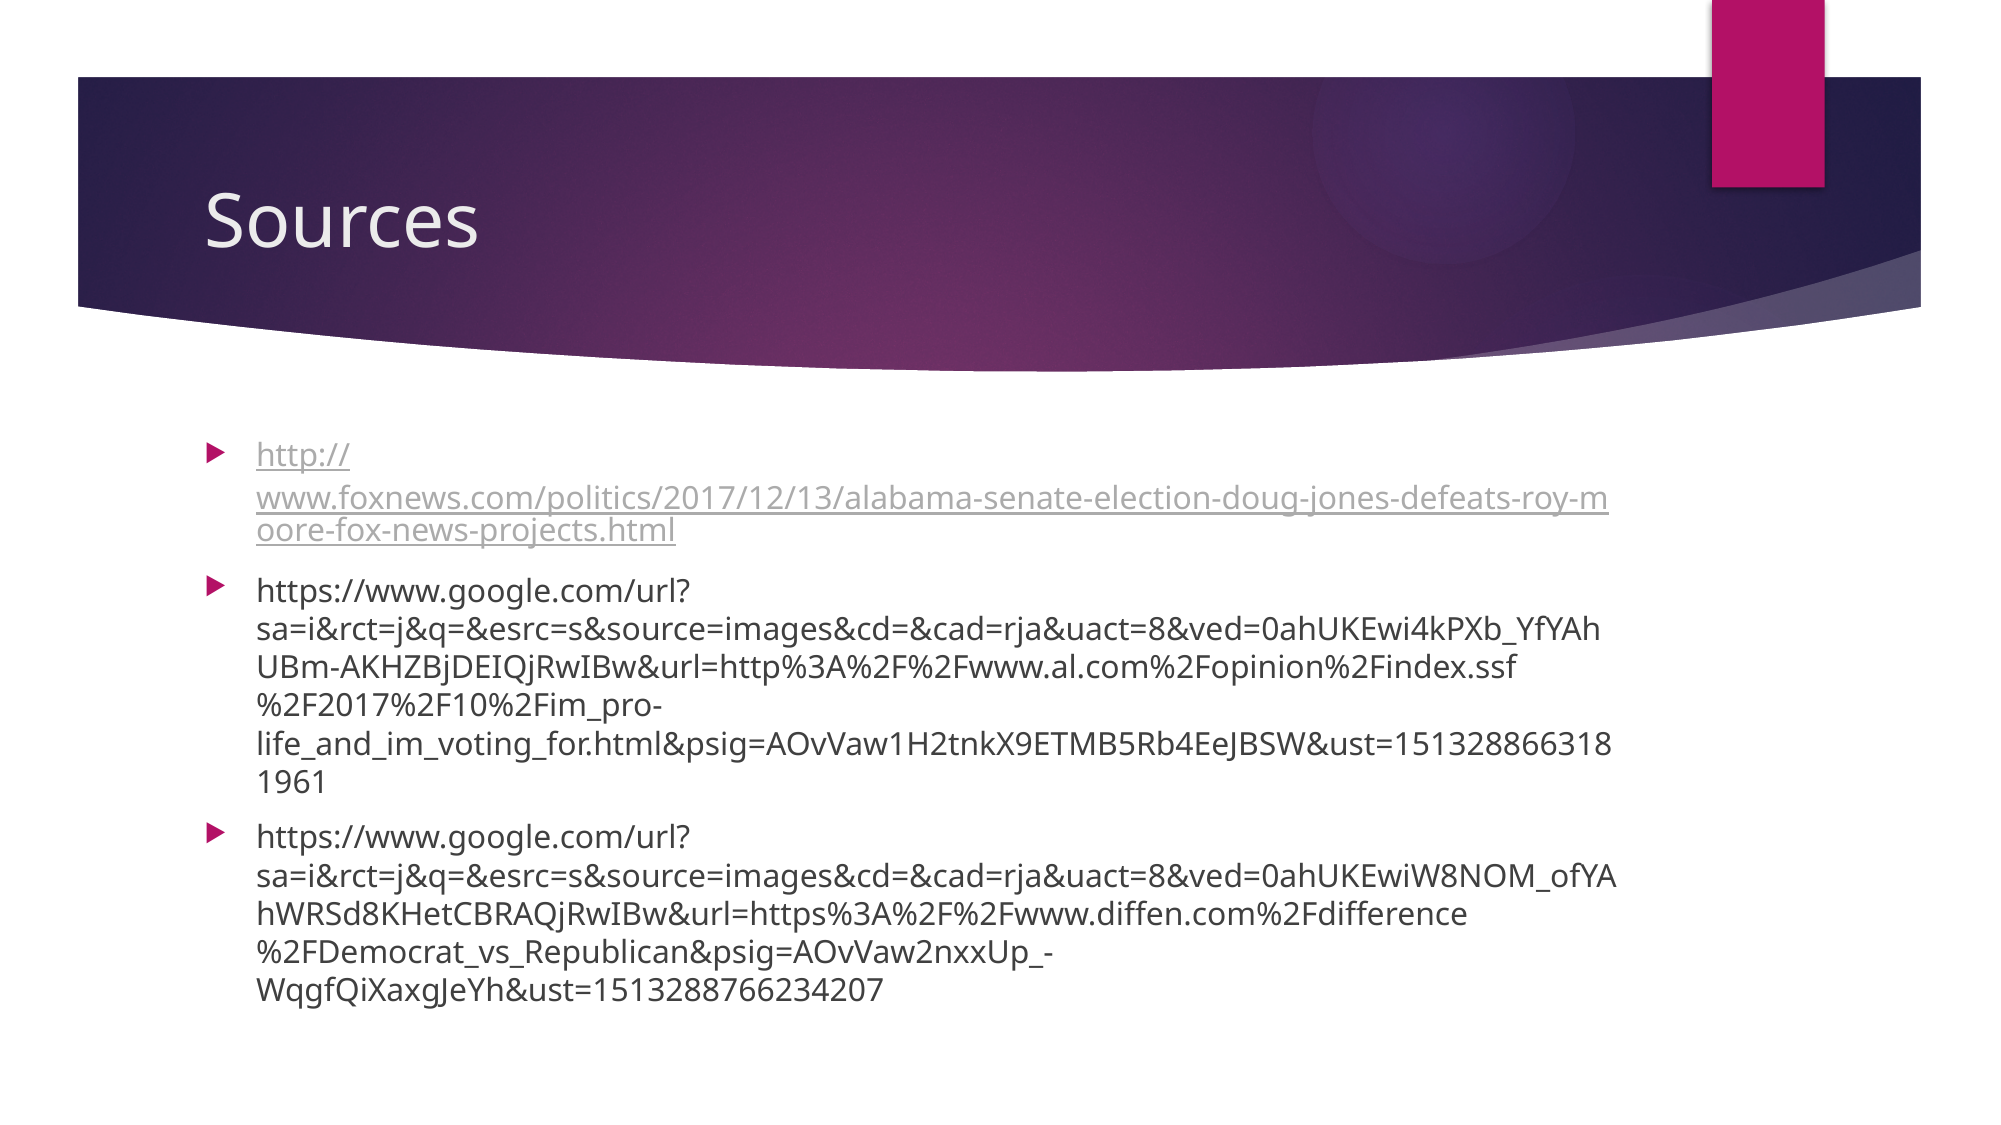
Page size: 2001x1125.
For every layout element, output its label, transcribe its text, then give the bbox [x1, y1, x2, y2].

list http://www.foxnews.com/politics/2017/12/13/alabama-senate-election-doug-jones-defeats-roy-moore-fox-news-projects.html https://www.google.com/url?sa=i&rct=j&q=&esrc=s&source=images&cd=&cad=rja&uact=8&ved=0ahUKEwi4kPXb_YfYAhUBm-AKHZBjDEIQjRwIBw&url=http%3A%2F%2Fwww.al.com%2Fopinion%2Findex.ssf%2F2017%2F10%2Fim_pro-life_and_im_voting_for.html&psig=AOvVaw1H2tnkX9ETMB5Rb4EeJBSW&ust=1513288663181961 https://www.google.com/url?sa=i&rct=j&q=&esrc=s&source=images&cd=&cad=rja&uact=8&ved=0ahUKEwiW8NOM_ofYAhWRSd8KHetCBRAQjRwIBw&url=https%3A%2F%2Fwww.diffen.com%2Fdifference%2FDemocrat_vs_Republican&psig=AOvVaw2nxxUp_-WqgfQiXaxgJeYh&ust=1513288766234207 [189, 427, 1638, 988]
title Sources [189, 159, 1627, 276]
